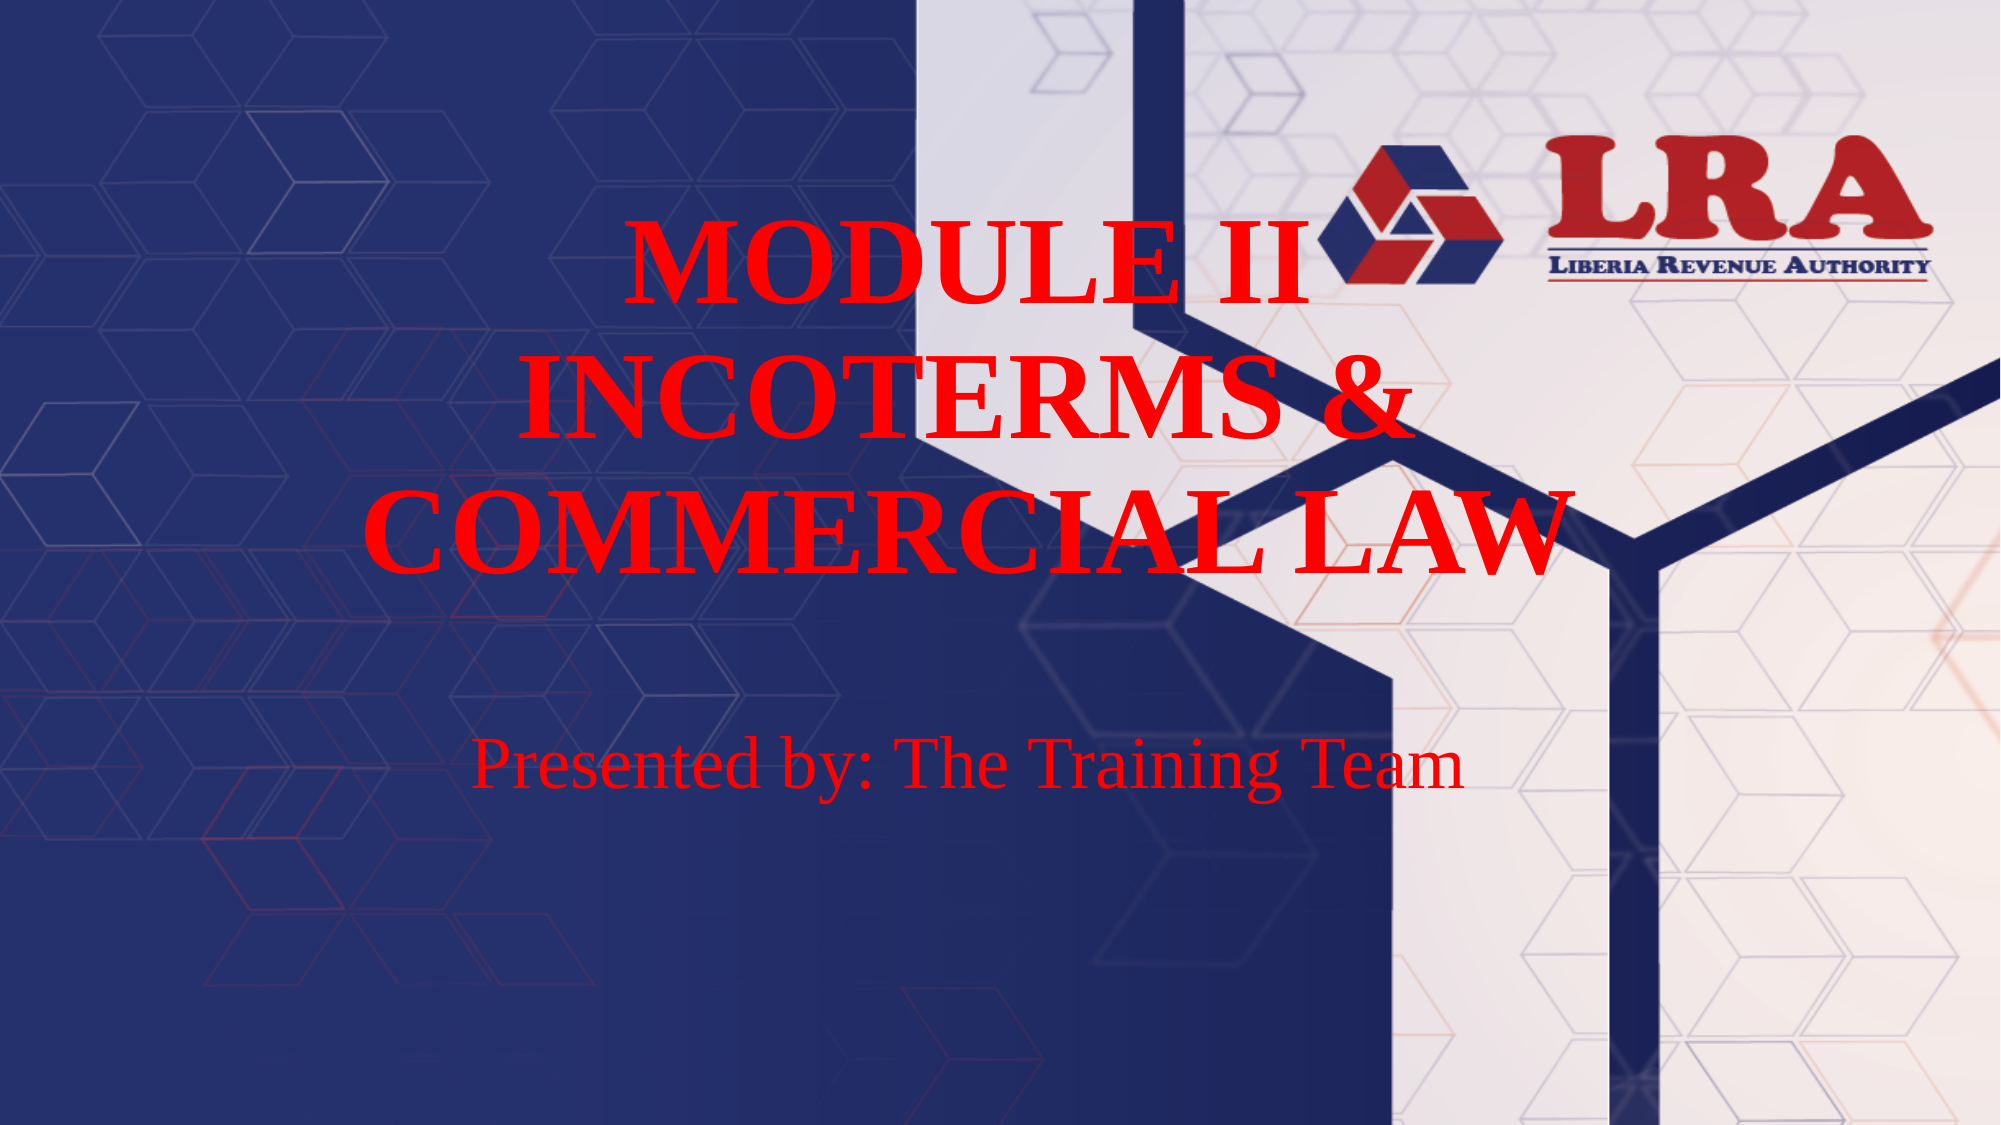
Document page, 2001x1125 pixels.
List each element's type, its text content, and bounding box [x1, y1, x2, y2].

picture [0, 0, 2001, 1125]
subtitle Presented by: The Training Team [143, 716, 1794, 989]
title MODULE II INCOTERMS & COMMERCIAL LAW [143, 158, 1794, 609]
